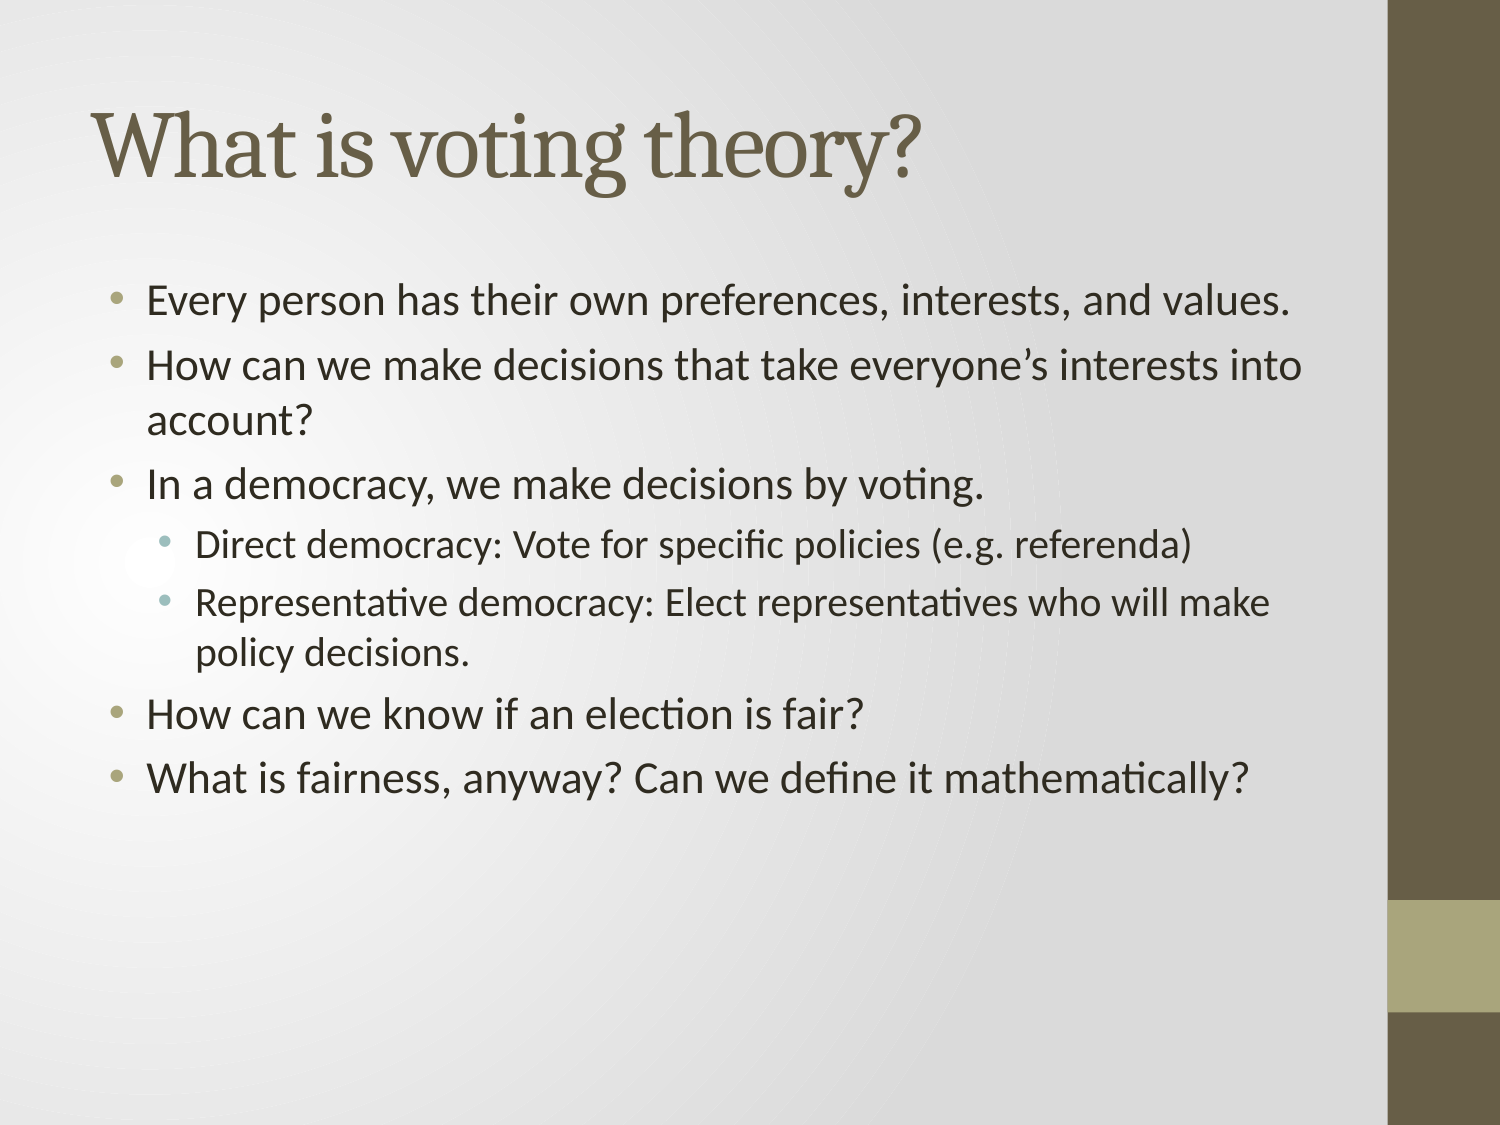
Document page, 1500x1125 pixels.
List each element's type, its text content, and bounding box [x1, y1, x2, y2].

title What is voting theory? [75, 45, 1325, 233]
list Every person has their own preferences, interests, and values. How can we make decisions that take everyone’s interests into account? In a democracy, we make decisions by voting. Direct democracy: Vote for specific policies (e.g. referenda) Representative democracy: Elect representatives who will make policy decisions. How can we know if an election is fair? What is fairness, anyway? Can we define it mathematically? [75, 262, 1325, 1050]
